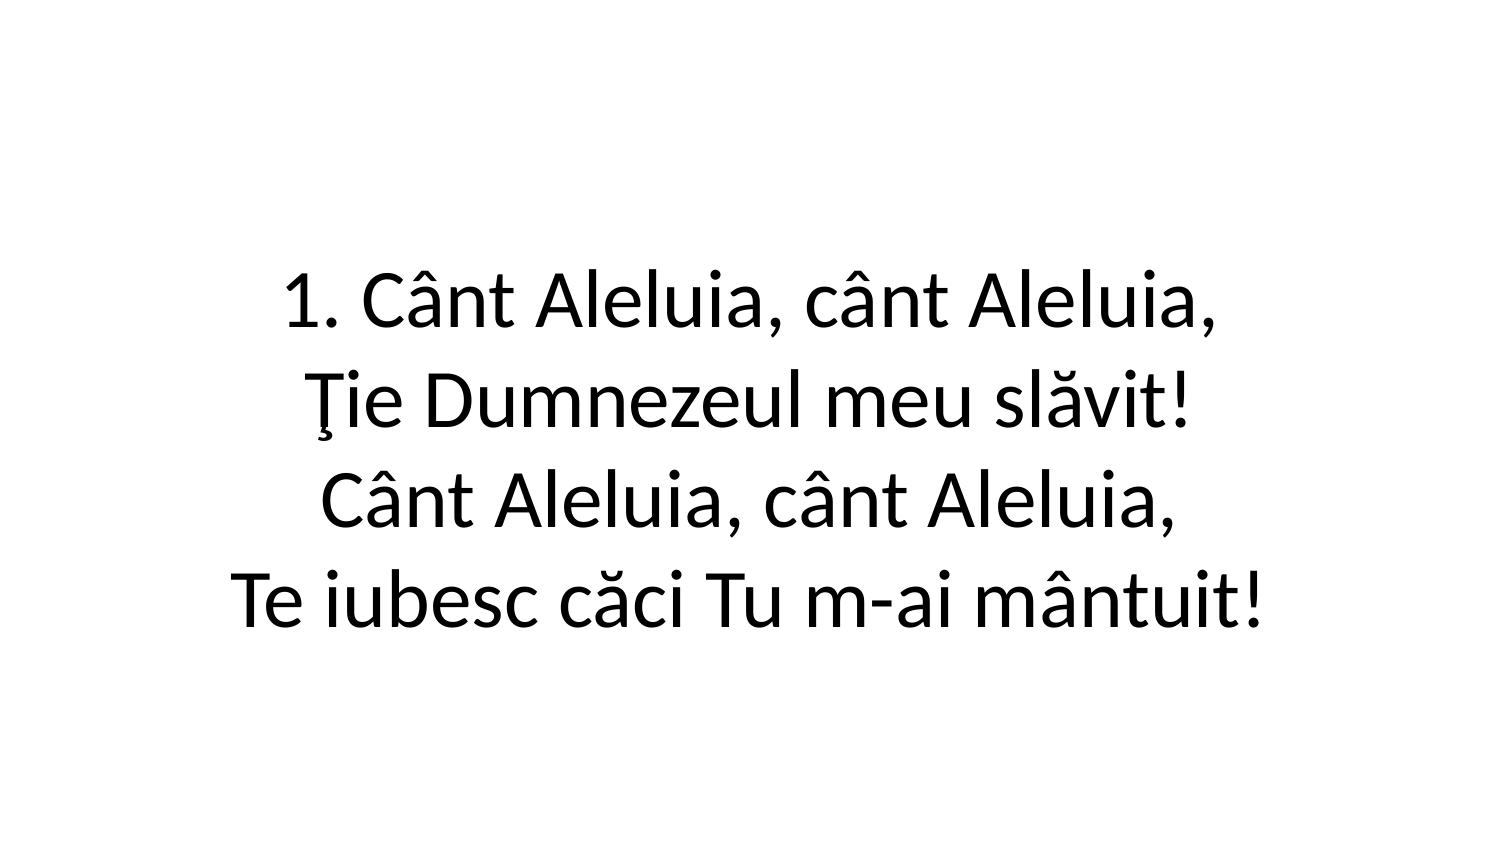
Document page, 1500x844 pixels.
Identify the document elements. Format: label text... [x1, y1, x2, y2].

text_box 1. Cânt Aleluia, cânt Aleluia, Ţie Dumnezeul meu slăvit! Cânt Aleluia, cânt Aleluia, Te iubesc căci Tu m-ai mântuit! [215, 192, 1285, 652]
